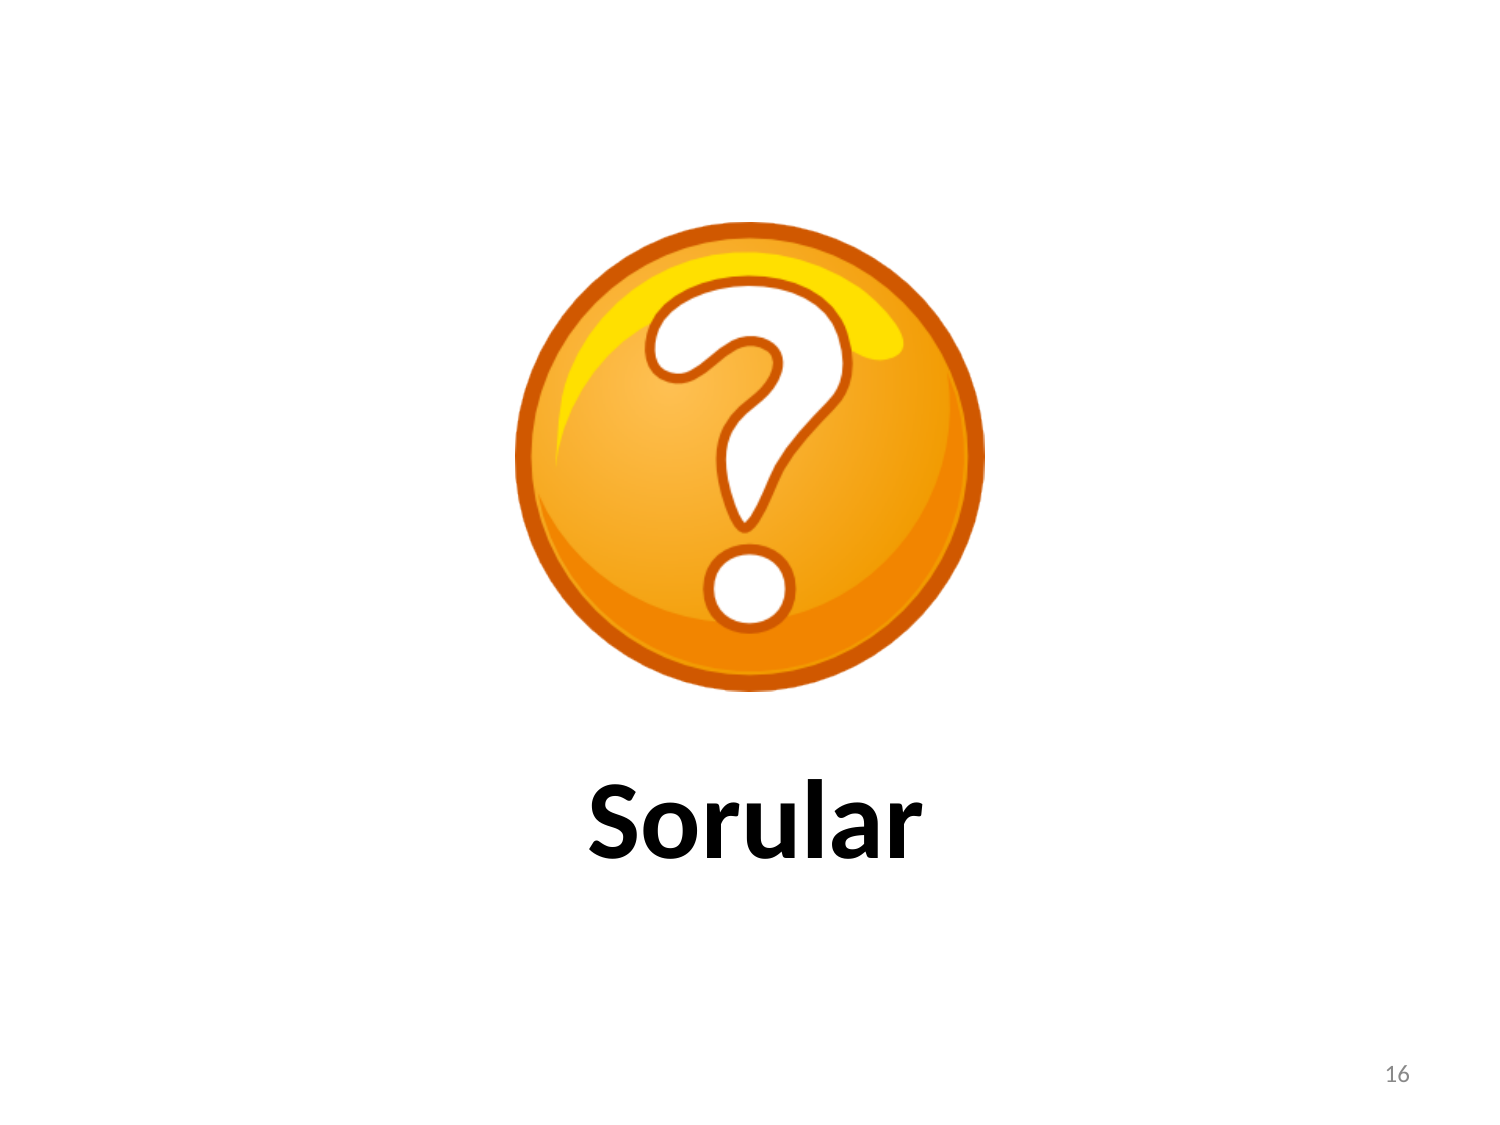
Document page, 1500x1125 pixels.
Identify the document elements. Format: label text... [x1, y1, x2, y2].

text_box Sorular [572, 738, 940, 888]
picture [515, 222, 985, 692]
slide_number 16 [1074, 1042, 1425, 1103]
